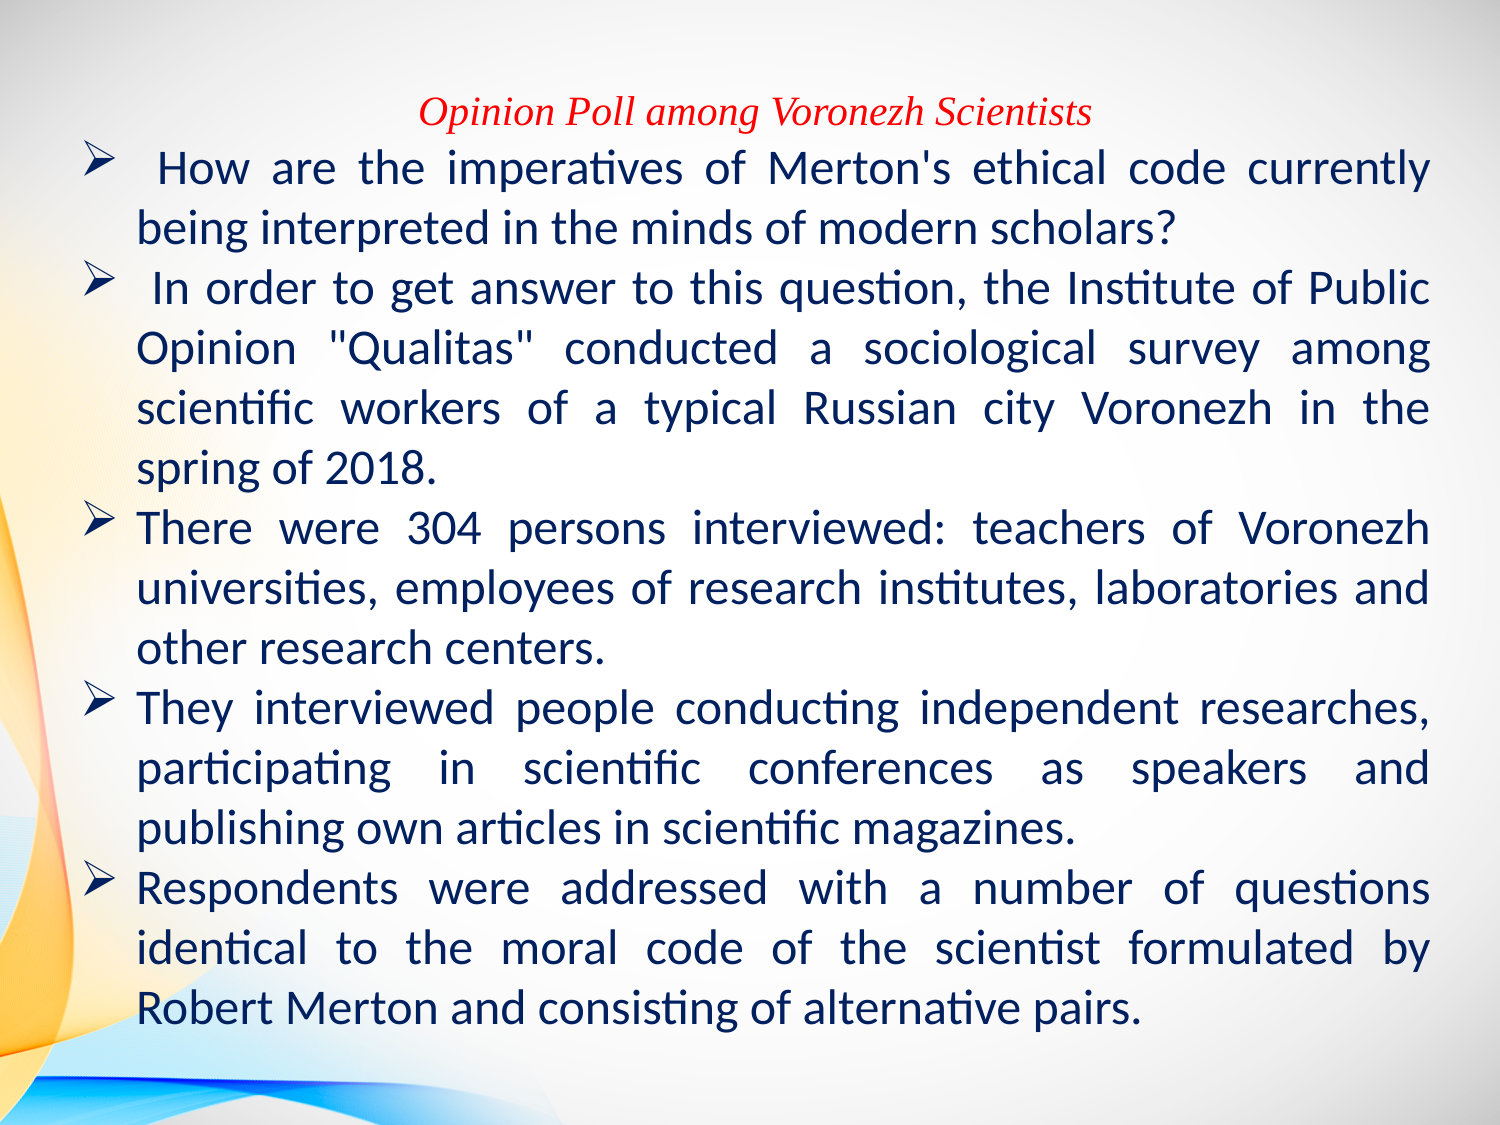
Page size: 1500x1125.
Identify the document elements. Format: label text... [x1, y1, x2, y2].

picture [0, 0, 1500, 1125]
text_box Opinion Poll among Voronezh Scientists How are the imperatives of Merton's ethical code currently being interpreted in the minds of modern scholars? In order to get answer to this question, the Institute of Public Opinion "Qualitas" conducted a sociological survey among scientific workers of a typical Russian city Voronezh in the spring of 2018. There were 304 persons interviewed: teachers of Voronezh universities, employees of research institutes, laboratories and other research centers. They interviewed people conducting independent researches, participating in scientific conferences as speakers and publishing own articles in scientific magazines. Respondents were addressed with a number of questions identical to the moral code of the scientist formulated by Robert Merton and consisting of alternative pairs. [65, 69, 1447, 1042]
